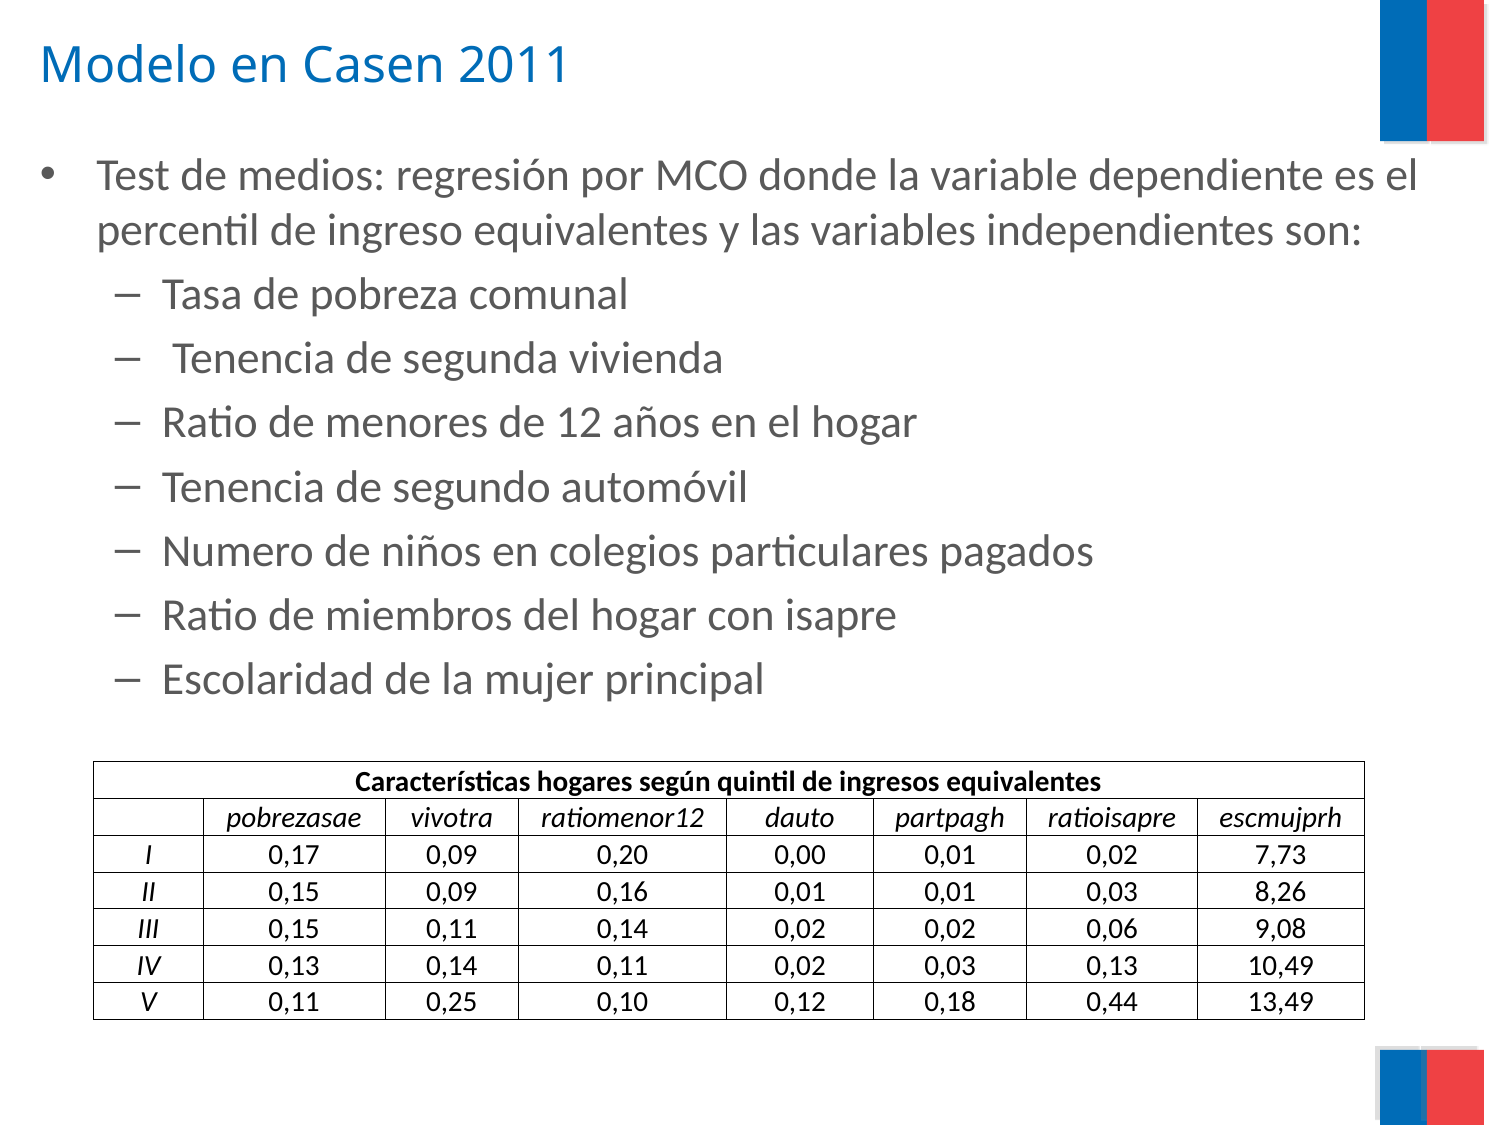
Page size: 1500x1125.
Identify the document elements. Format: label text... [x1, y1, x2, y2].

table_cell vivotra [386, 799, 518, 835]
table_cell 0,15 [204, 873, 385, 908]
table_cell 0,06 [1027, 909, 1197, 945]
table_cell III [94, 909, 203, 945]
table_cell dauto [727, 799, 873, 835]
table_cell 0,10 [519, 983, 726, 1019]
table_cell 0,16 [519, 873, 726, 908]
table_cell 0,20 [519, 836, 726, 872]
table_cell 0,01 [874, 836, 1026, 872]
list Test de medios: regresión por MCO donde la variable dependiente es el percentil de ingreso equivalentes y las variables independientes son: Tasa de pobreza comunal Tenencia de segunda vivienda Ratio de menores de 12 años en el hogar Tenencia de segundo automóvil Numero de niños en colegios particulares pagados Ratio de miembros del hogar con isapre Escolaridad de la mujer principal [24, 136, 1436, 1059]
table_cell V [94, 983, 203, 1019]
table_cell 0,03 [874, 946, 1026, 982]
table_cell 0,12 [727, 983, 873, 1019]
table_cell 0,13 [204, 946, 385, 982]
table_header Características hogares según quintil de ingresos equivalentes [94, 762, 1364, 798]
table_cell 0,14 [386, 946, 518, 982]
table_cell 0,09 [386, 836, 518, 872]
table_cell 0,01 [874, 873, 1026, 908]
table_cell 0,01 [727, 873, 873, 908]
table_cell 0,44 [1027, 983, 1197, 1019]
table_cell 7,73 [1198, 836, 1364, 872]
table_cell 0,03 [1027, 873, 1197, 908]
table_cell 0,09 [386, 873, 518, 908]
table_cell 0,02 [727, 909, 873, 945]
table_cell IV [94, 946, 203, 982]
table_cell [94, 799, 203, 835]
table_cell 10,49 [1198, 946, 1364, 982]
table_cell ratiomenor12 [519, 799, 726, 835]
table_cell 0,11 [519, 946, 726, 982]
table_cell 8,26 [1198, 873, 1364, 908]
table_cell 0,17 [204, 836, 385, 872]
table_cell 0,18 [874, 983, 1026, 1019]
table_cell 0,11 [204, 983, 385, 1019]
table_cell II [94, 873, 203, 908]
table_cell 0,14 [519, 909, 726, 945]
table_cell 0,25 [386, 983, 518, 1019]
table_cell 9,08 [1198, 909, 1364, 945]
table_cell ratioisapre [1027, 799, 1197, 835]
title Modelo en Casen 2011 [24, 24, 1365, 136]
table_cell I [94, 836, 203, 872]
table_cell 0,02 [874, 909, 1026, 945]
table_cell 0,13 [1027, 946, 1197, 982]
table_cell 0,11 [386, 909, 518, 945]
table_cell pobrezasae [204, 799, 385, 835]
table_cell escmujprh [1198, 799, 1364, 835]
table_cell 0,02 [727, 946, 873, 982]
table_cell 0,15 [204, 909, 385, 945]
table_cell partpagh [874, 799, 1026, 835]
table_cell 0,02 [1027, 836, 1197, 872]
table_cell 13,49 [1198, 983, 1364, 1019]
table_cell 0,00 [727, 836, 873, 872]
